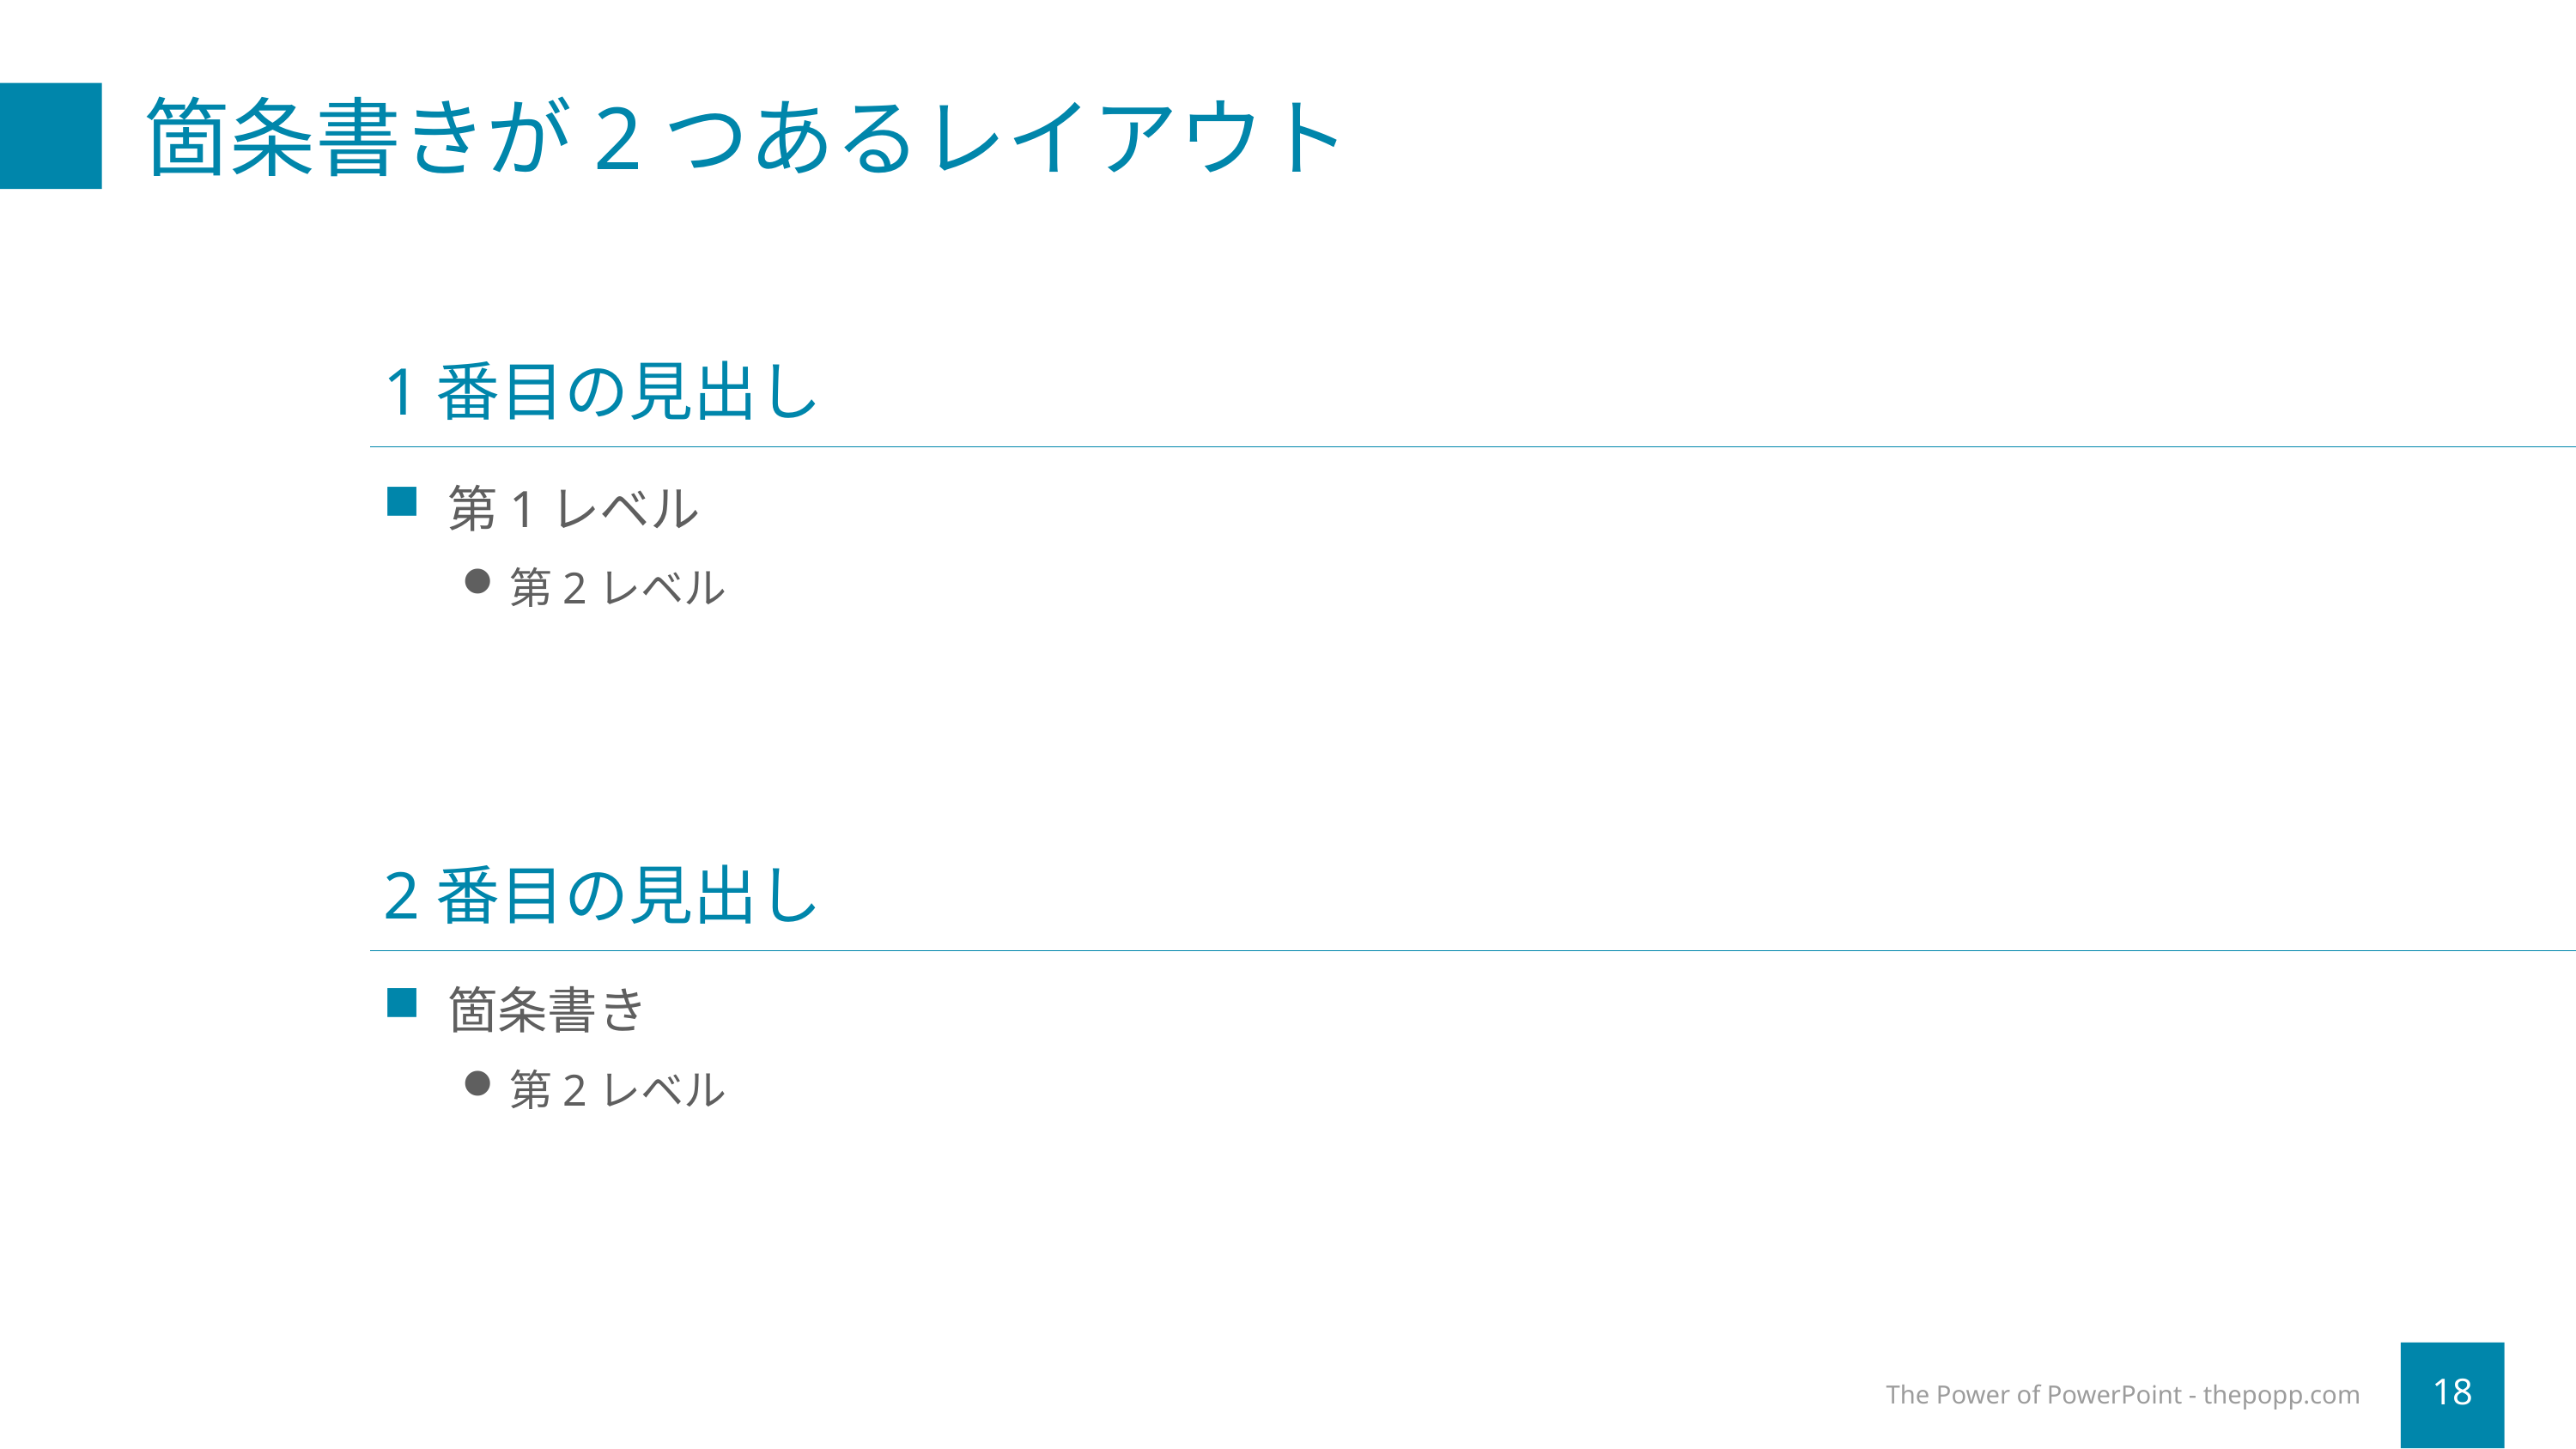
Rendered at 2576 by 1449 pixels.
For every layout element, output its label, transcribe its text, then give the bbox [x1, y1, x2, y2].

list 第1レベル 第2レベル [370, 458, 2206, 788]
slide_number 18 [2400, 1355, 2505, 1433]
footer The Power of PowerPoint - thepopp.com [1504, 1355, 2374, 1433]
list 2番目の見出し [370, 814, 2206, 938]
title 箇条書きが2つあるレイアウト [131, 66, 2482, 219]
list 1番目の見出し [370, 310, 2206, 435]
list 箇条書き 第2レベル [370, 960, 2206, 1290]
